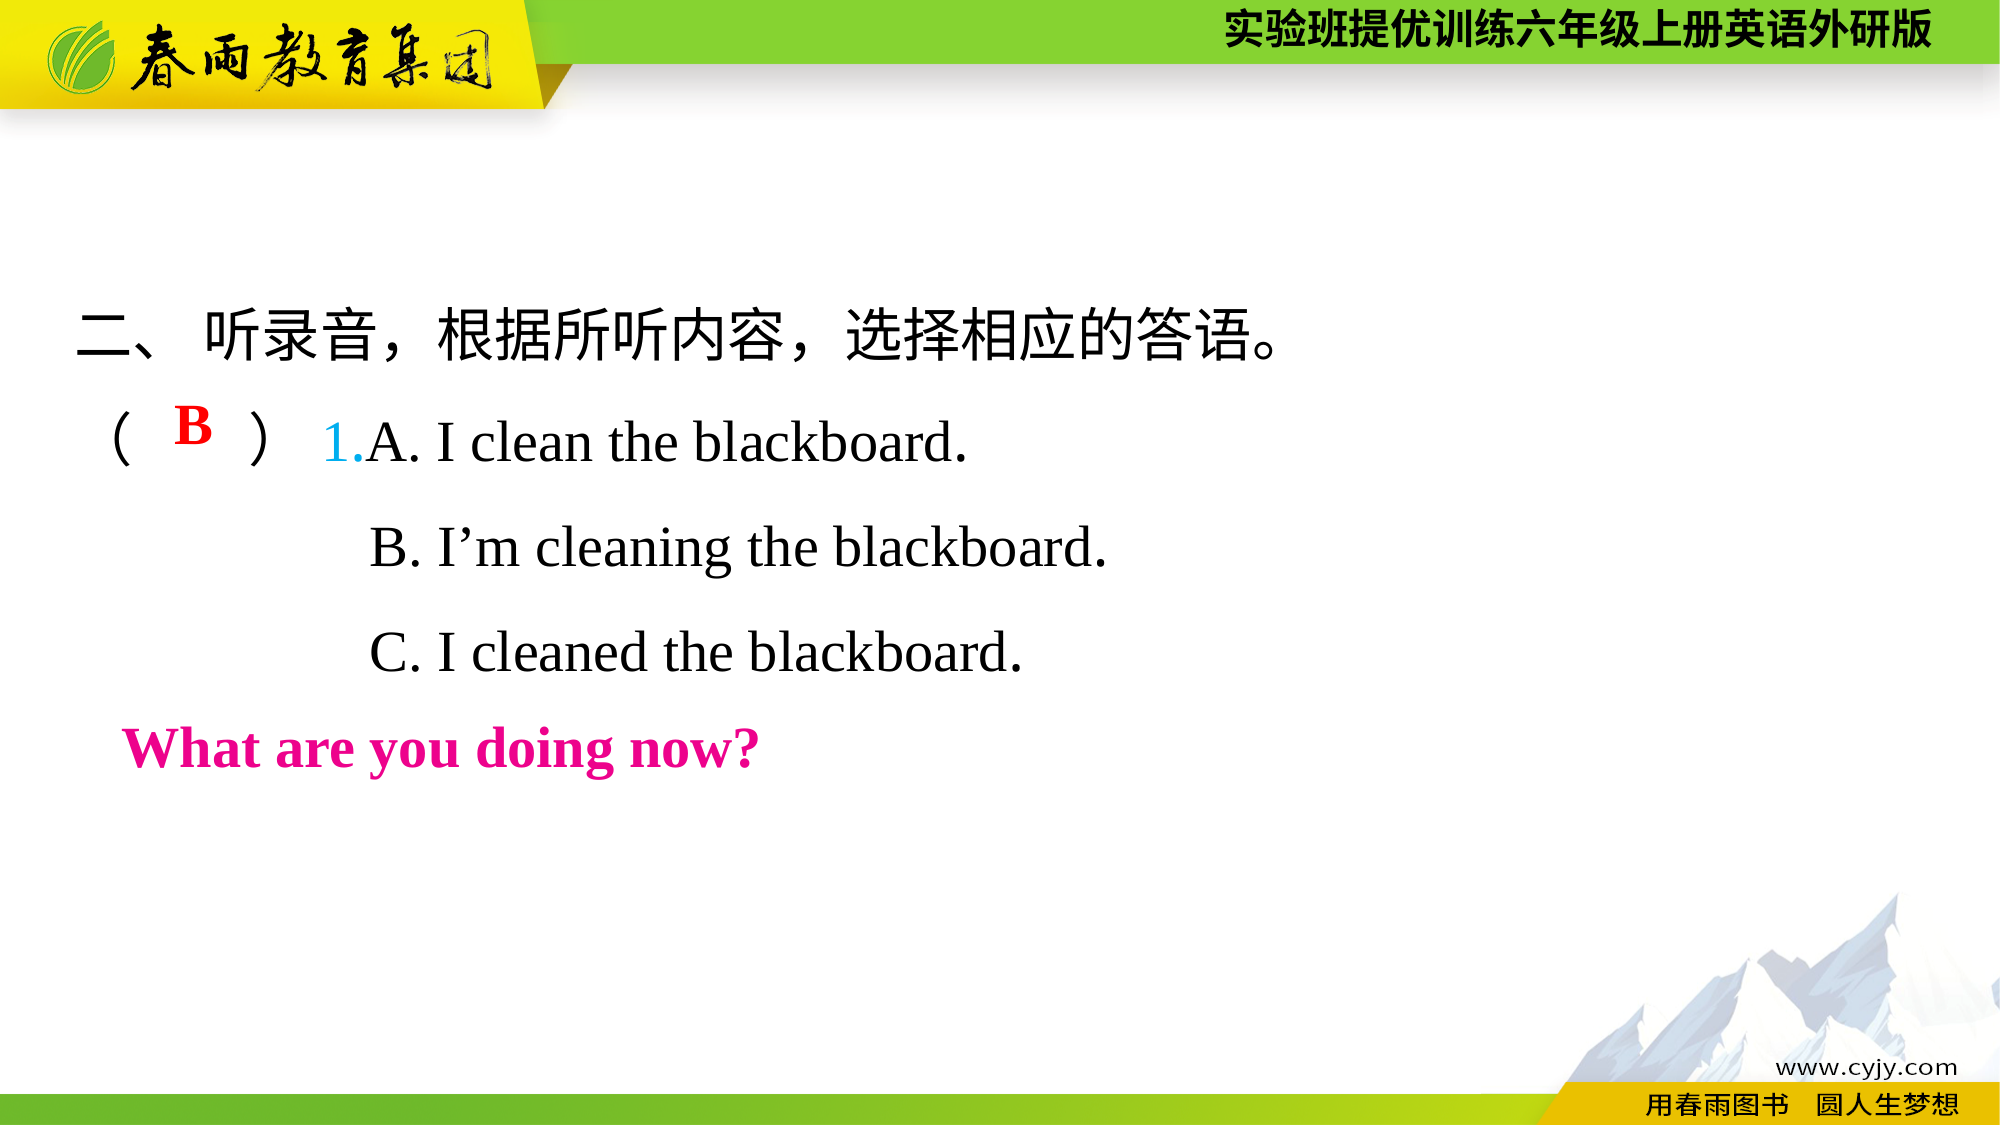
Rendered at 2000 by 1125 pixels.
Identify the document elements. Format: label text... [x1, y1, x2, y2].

list 二、 听录音，根据所听内容，选择相应的答语。 （ ）1.A. I clean the blackboard. B. I’m cleaning the blackboard. C. I cleaned the blackboard. [59, 256, 1944, 682]
text_box B [159, 378, 244, 464]
picture [0, 0, 2000, 1125]
text_box What are you doing now? [106, 666, 1107, 787]
